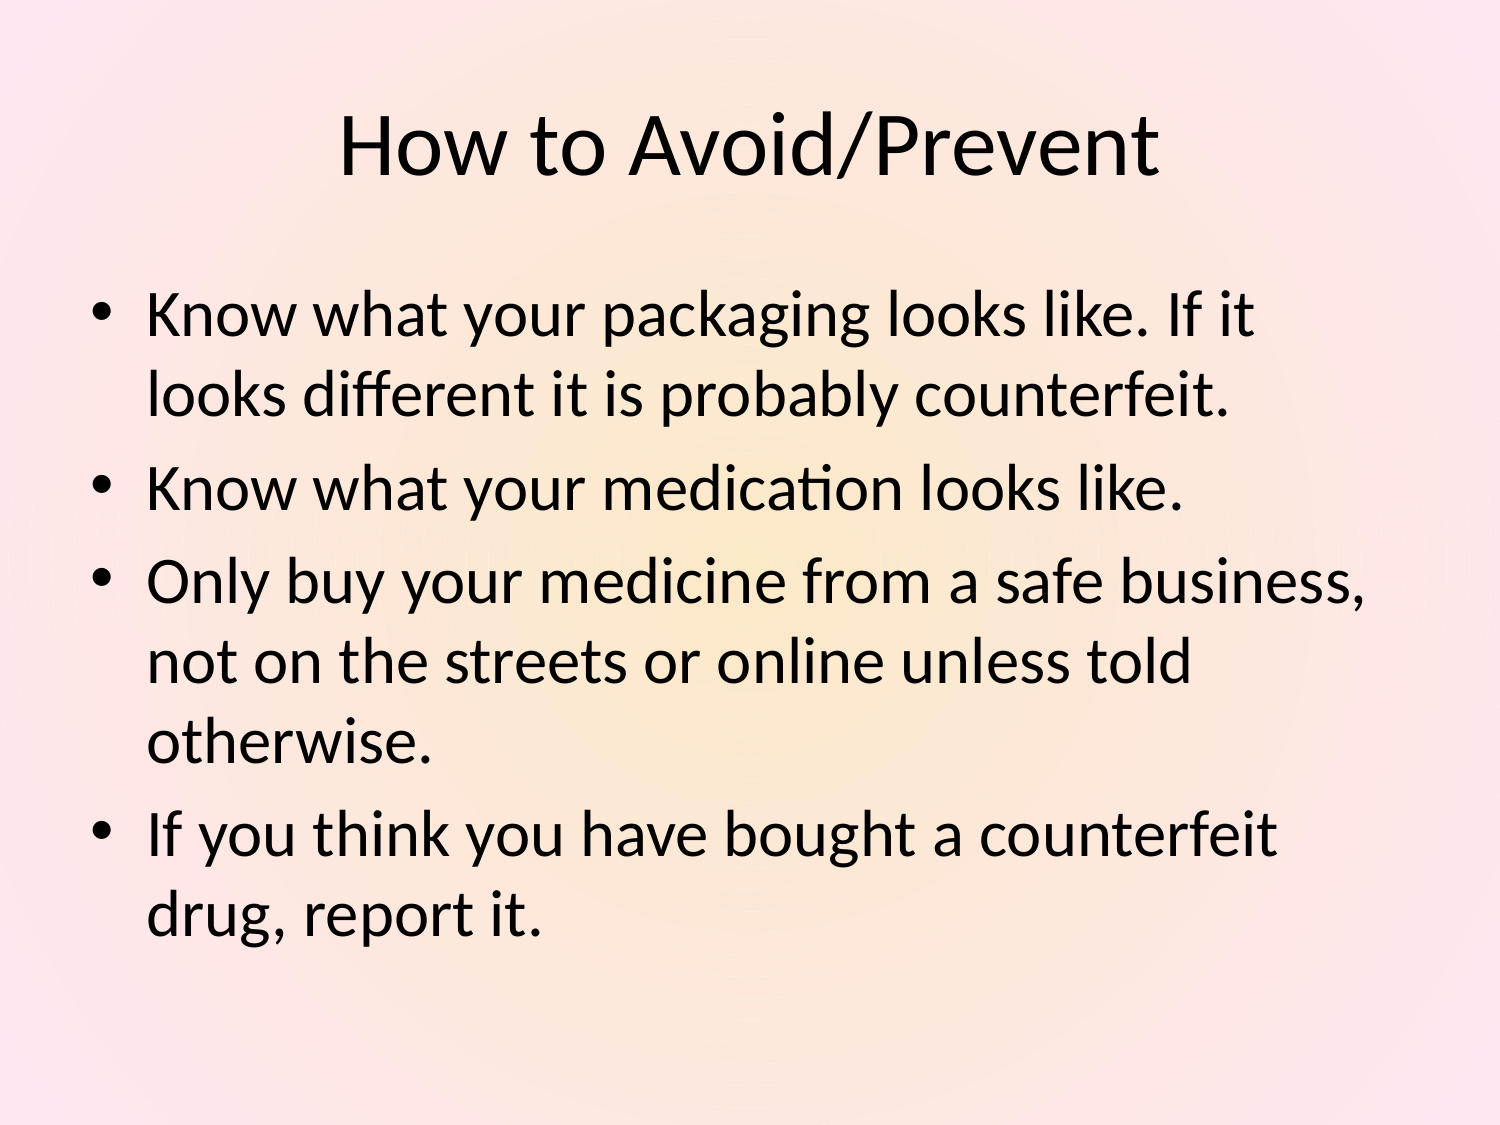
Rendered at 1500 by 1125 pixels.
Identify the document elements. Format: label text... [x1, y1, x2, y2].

title How to Avoid/Prevent [75, 45, 1425, 233]
list Know what your packaging looks like. If it looks different it is probably counterfeit. Know what your medication looks like. Only buy your medicine from a safe business, not on the streets or online unless told otherwise. If you think you have bought a counterfeit drug, report it. [75, 262, 1425, 1005]
